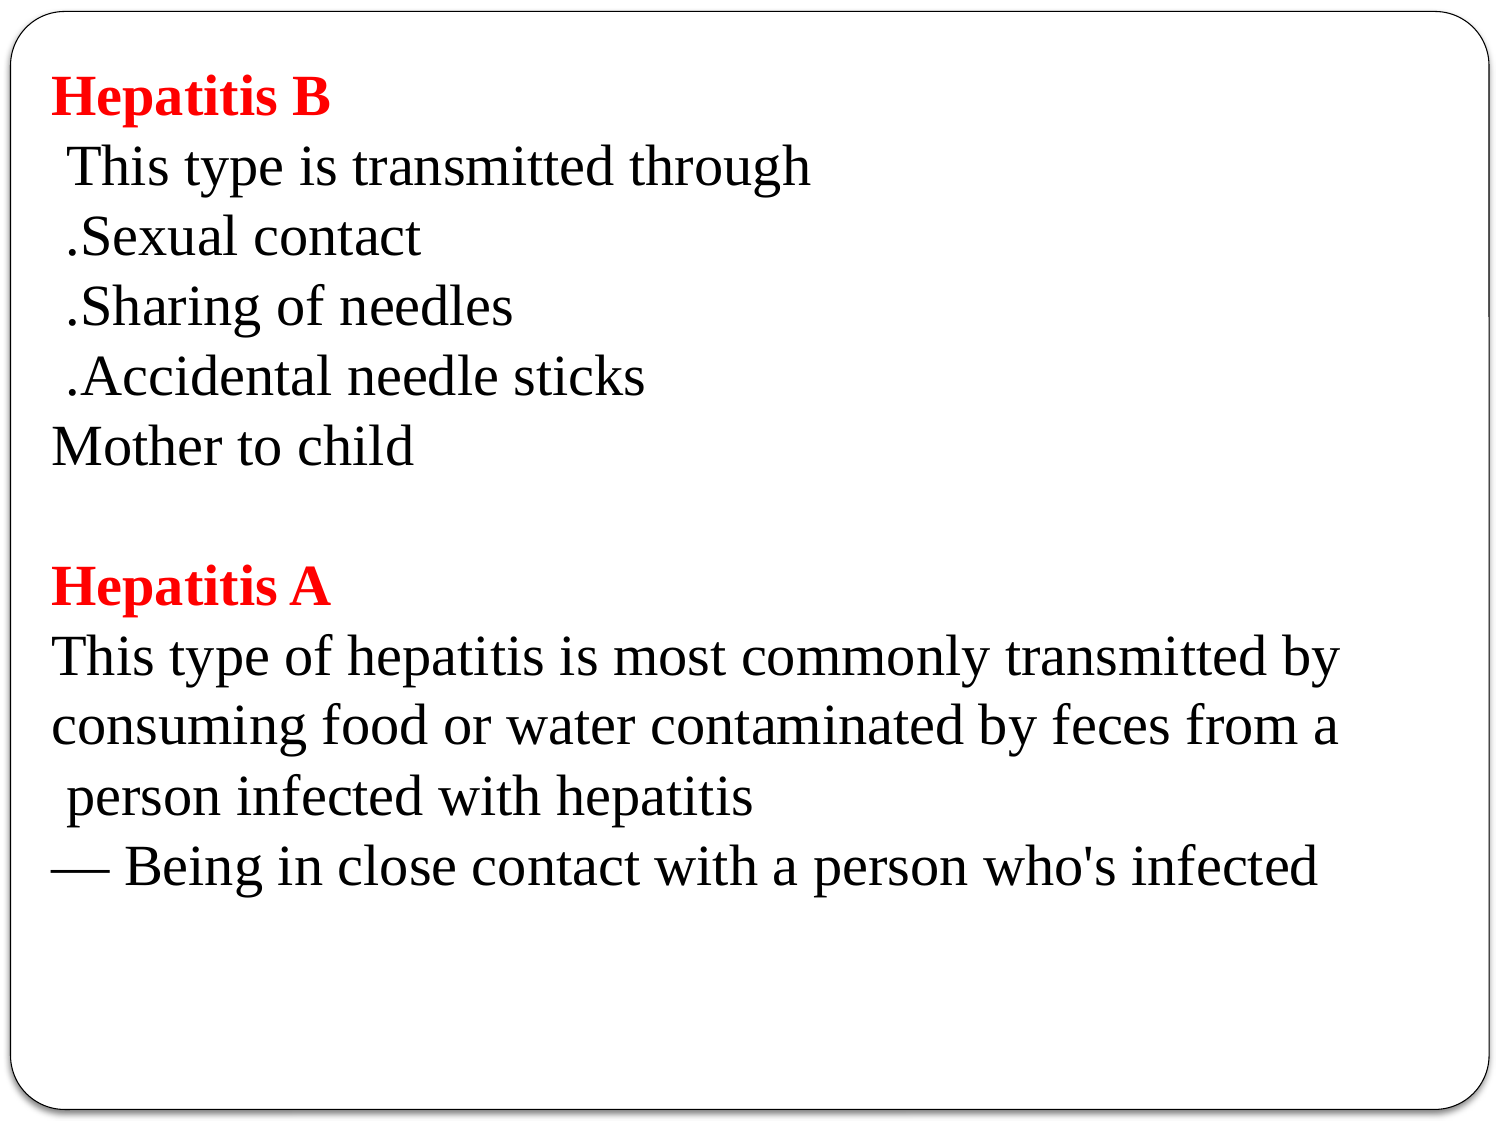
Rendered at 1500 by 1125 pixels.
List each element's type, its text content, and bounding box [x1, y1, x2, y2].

text_box Hepatitis B This type is transmitted through Sexual contact. Sharing of needles. Accidental needle sticks. Mother to child Hepatitis A This type of hepatitis is most commonly transmitted by consuming food or water contaminated by feces from a person infected with hepatitis Being in close contact with a person who's infected — [36, 49, 1443, 905]
